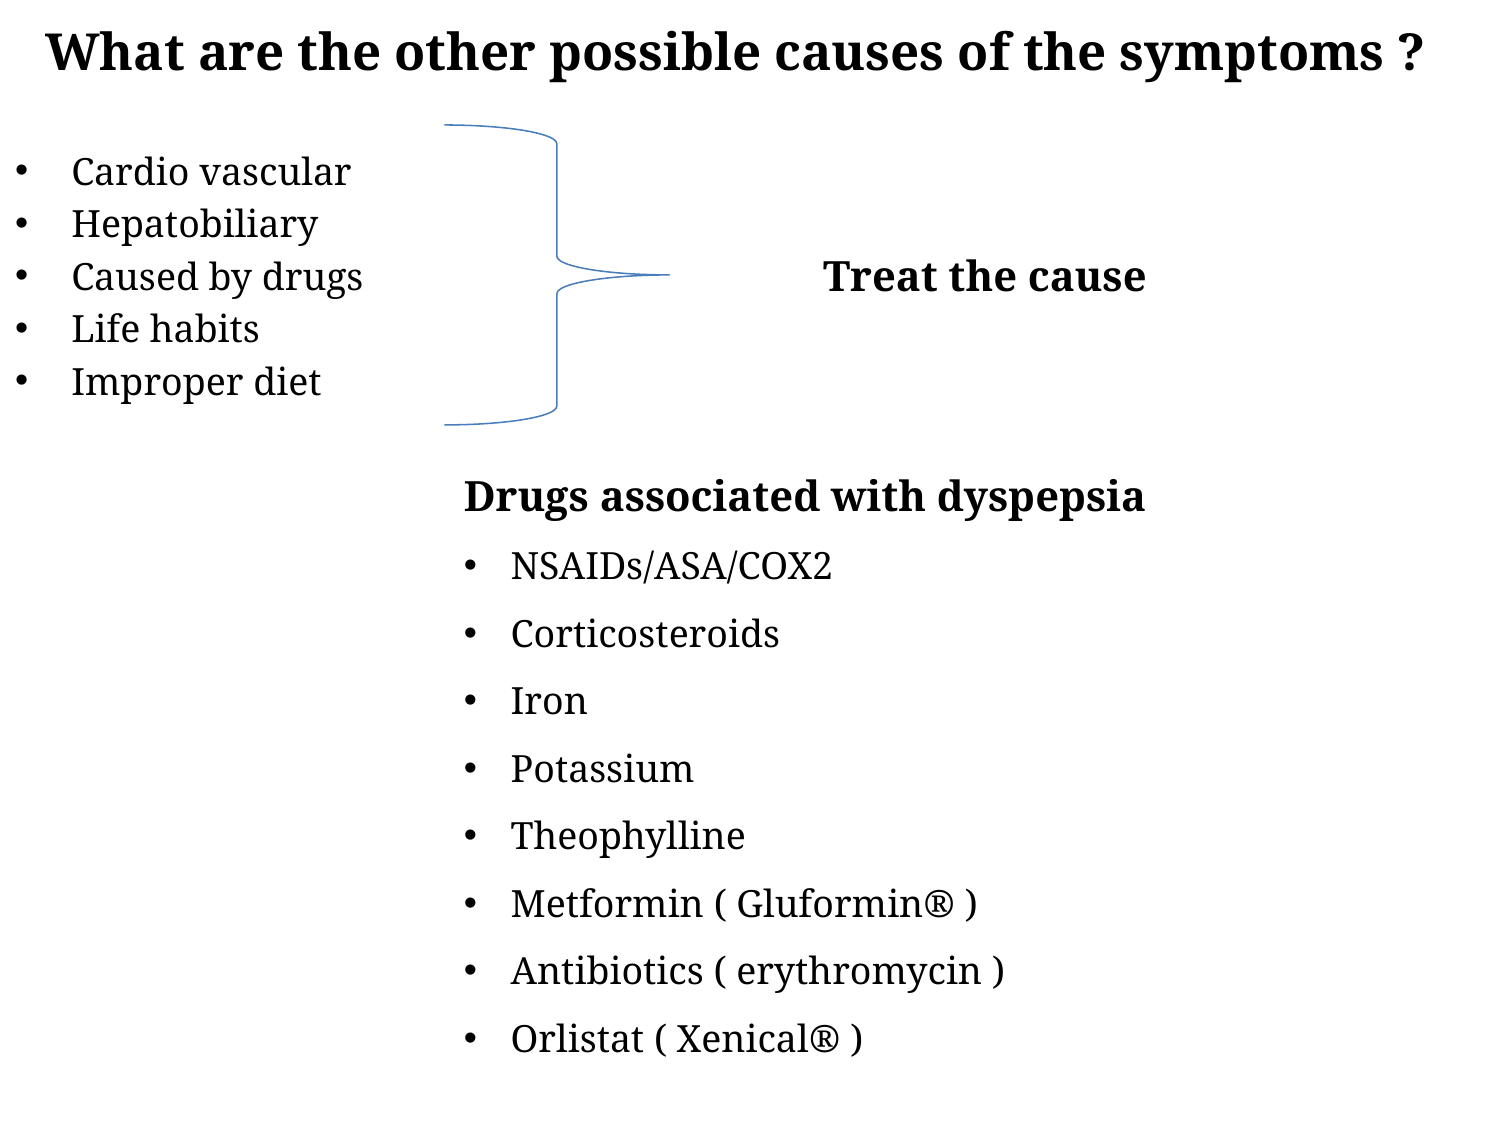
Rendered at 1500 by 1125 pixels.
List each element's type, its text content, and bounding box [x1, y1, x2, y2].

title What are the other possible causes of the symptoms ? [24, 0, 1449, 100]
list Cardio vascular Hepatobiliary Caused by drugs Life habits Improper diet [0, 87, 720, 808]
text_box Drugs associated with dyspepsia NSAIDs/ASA/COX2 Corticosteroids Iron Potassium Theophylline Metformin ( Gluformin® ) Antibiotics ( erythromycin ) Orlistat ( Xenical® ) [448, 462, 1162, 1113]
text_box [444, 124, 671, 426]
text_box Treat the cause [687, 242, 1283, 307]
